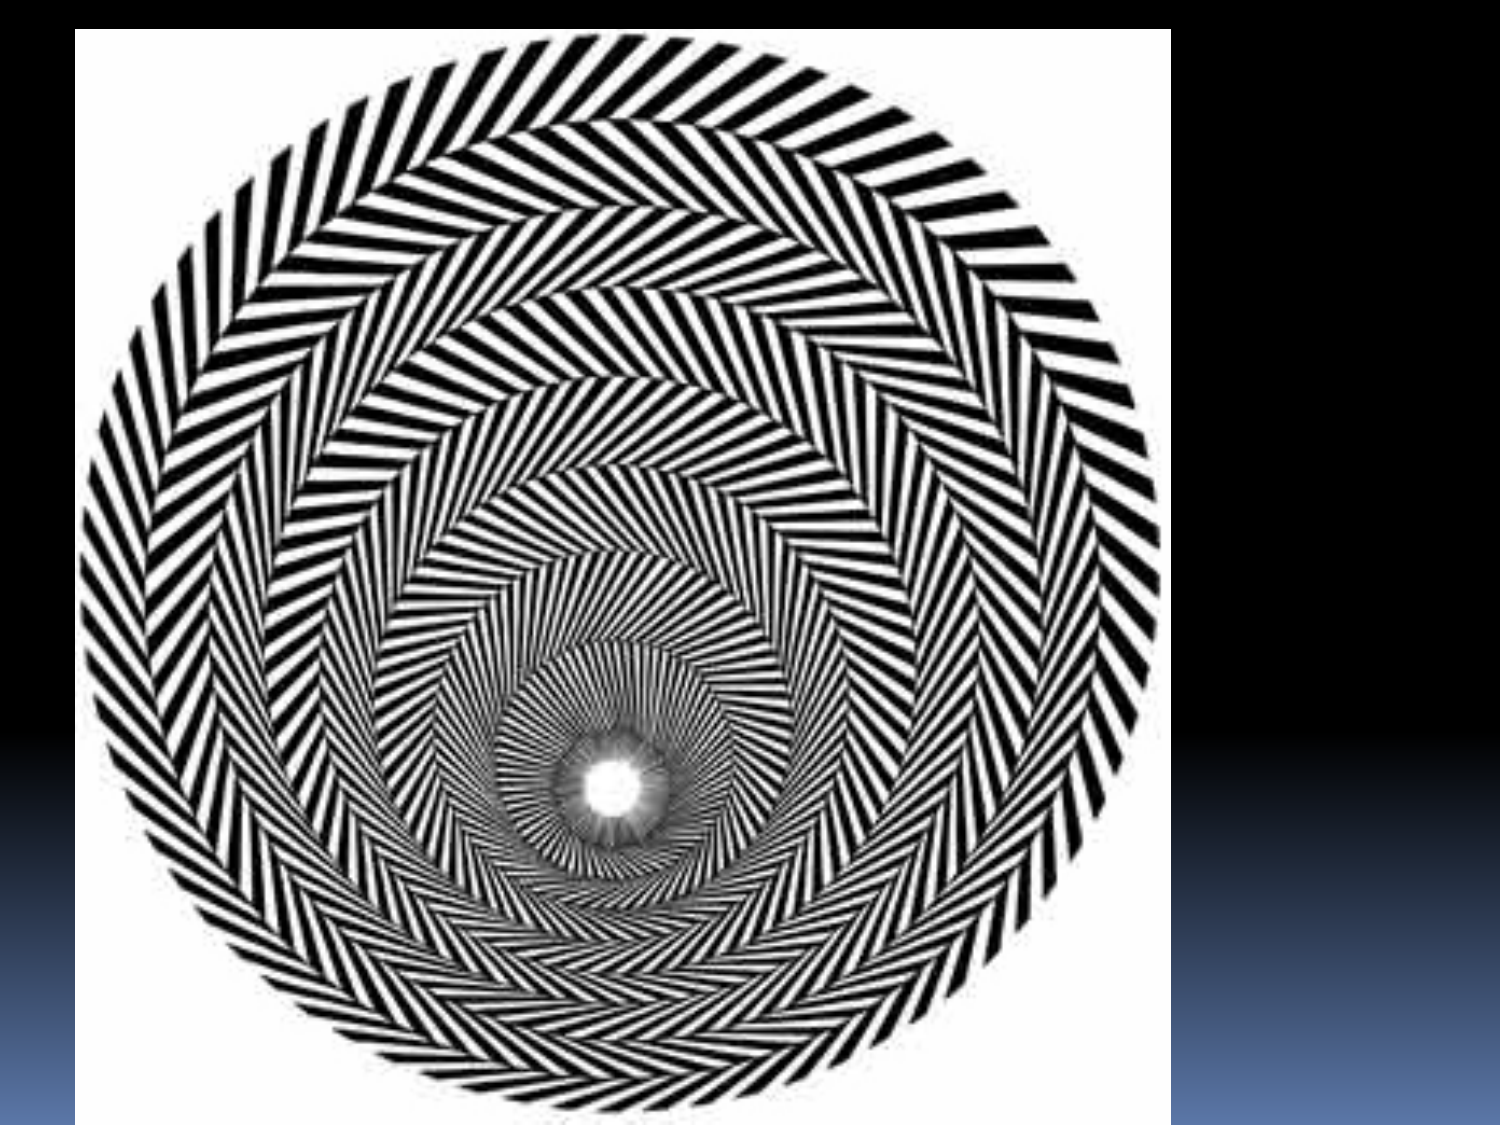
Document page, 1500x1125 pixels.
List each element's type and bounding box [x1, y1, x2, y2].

picture [74, 29, 1171, 1125]
